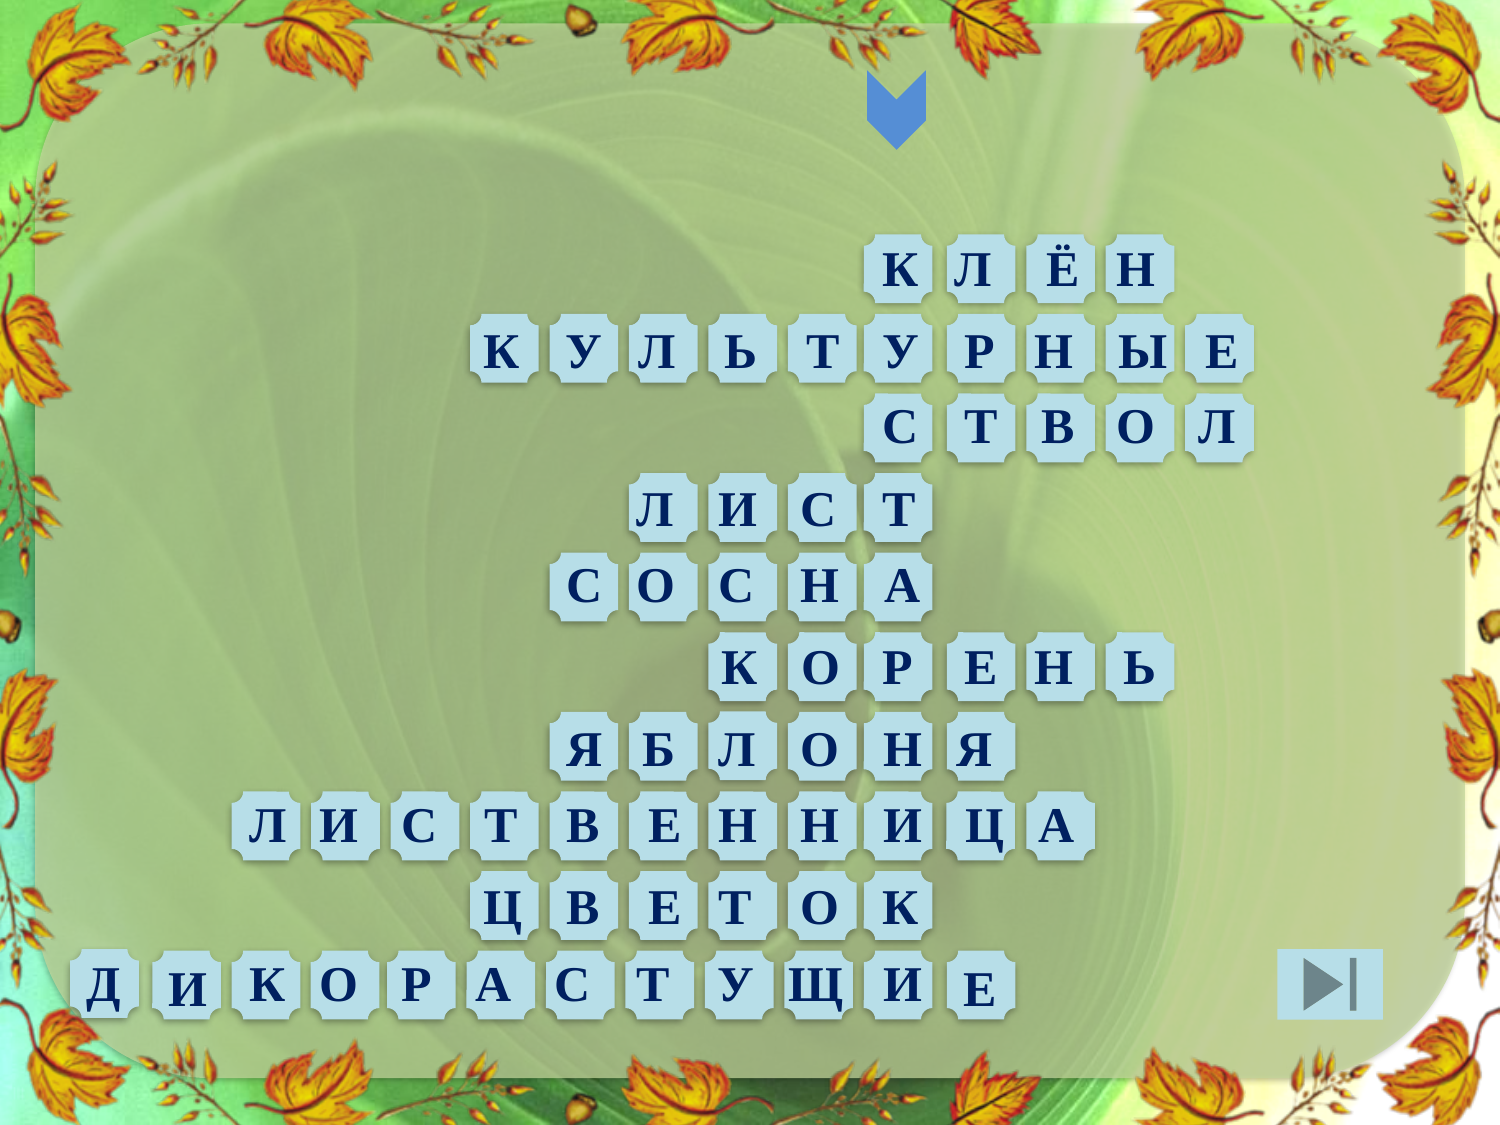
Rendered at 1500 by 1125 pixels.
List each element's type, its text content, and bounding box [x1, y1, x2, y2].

text_box Л [940, 228, 1008, 232]
text_box К [867, 228, 934, 232]
text_box Ё [1031, 228, 1095, 232]
text_box [865, 68, 928, 152]
text_box Д [71, 943, 136, 1019]
text_box [1275, 947, 1385, 1022]
text_box Н [1101, 228, 1171, 232]
picture [0, 0, 1500, 1125]
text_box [152, 234, 1255, 1020]
